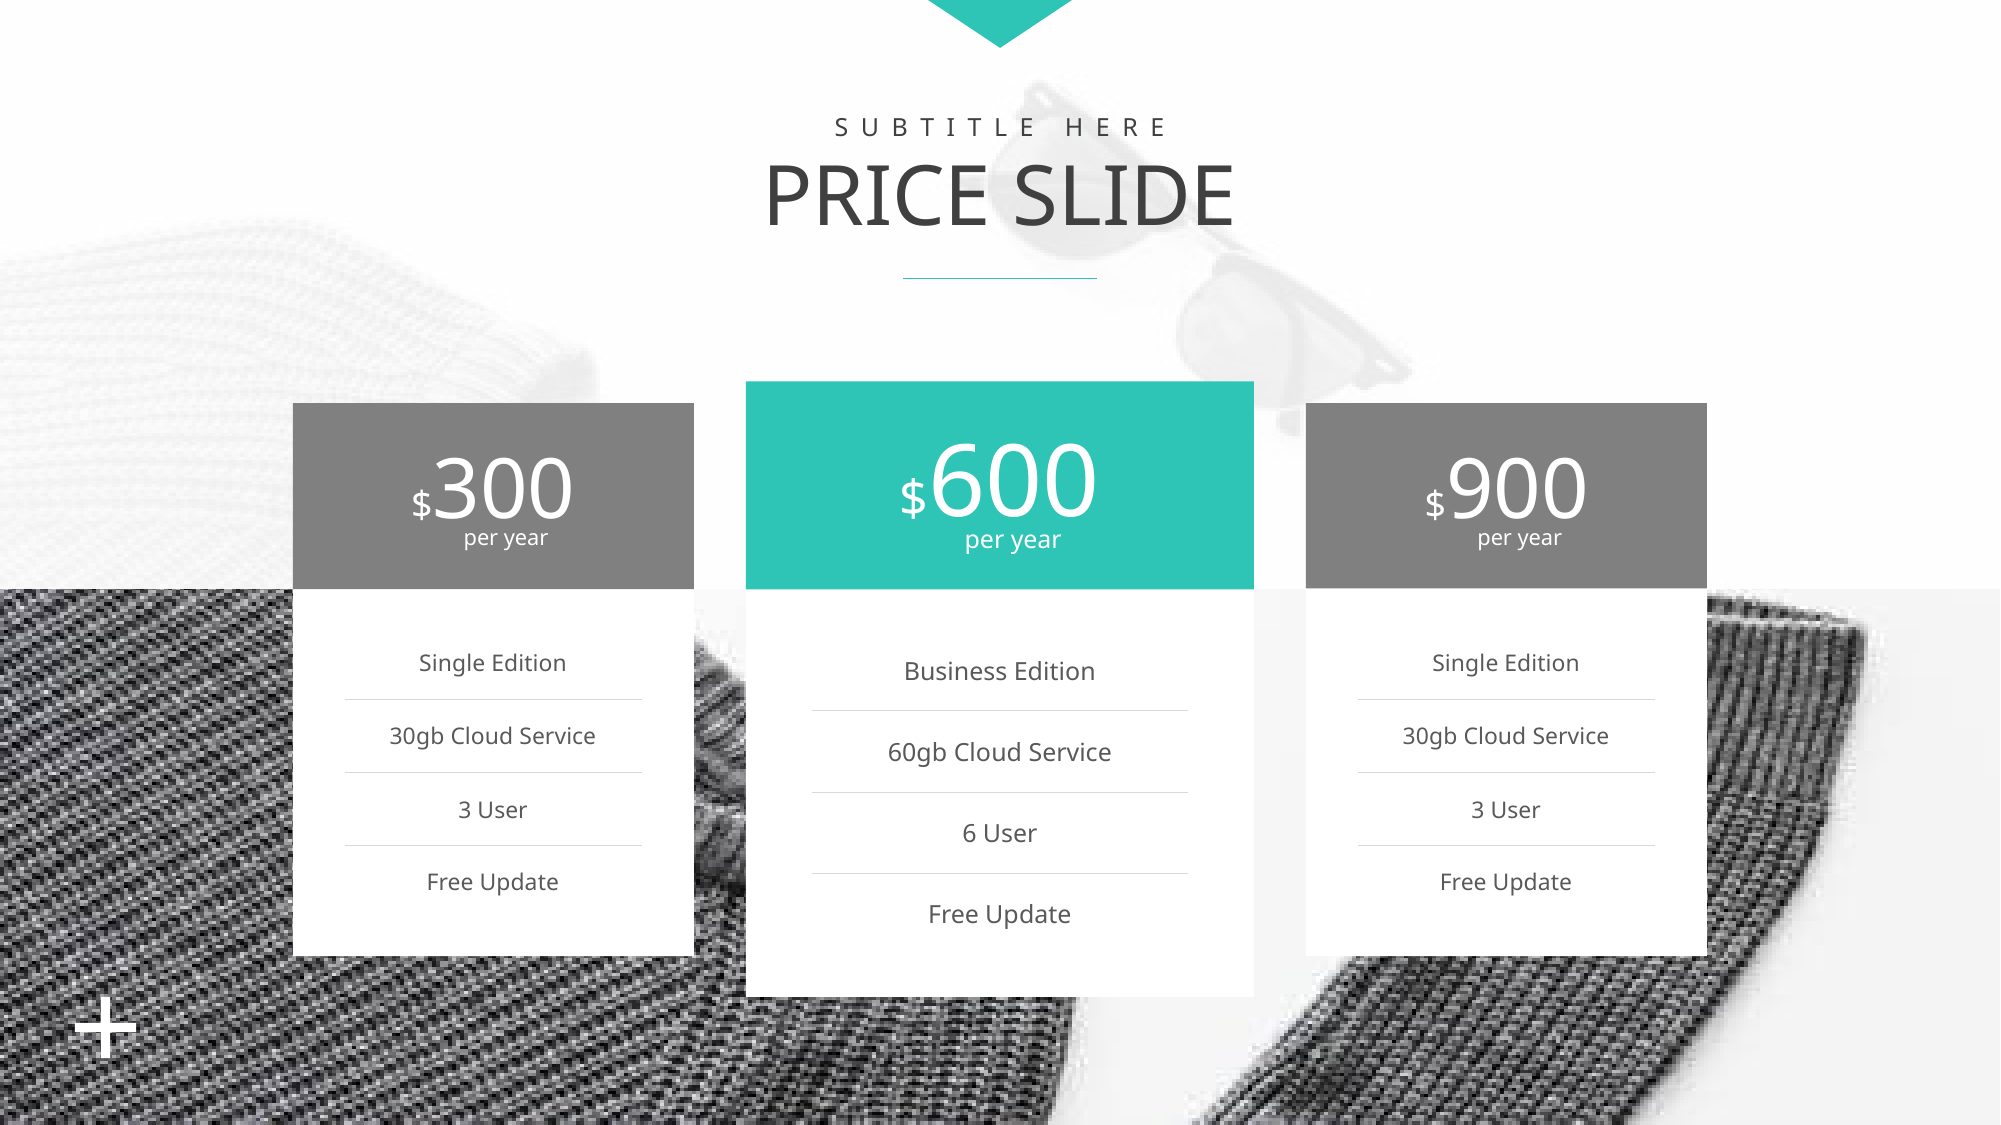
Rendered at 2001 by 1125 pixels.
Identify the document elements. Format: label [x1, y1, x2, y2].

picture [0, 0, 2000, 1125]
text_box [292, 402, 694, 956]
text_box [745, 381, 1254, 997]
text_box [1305, 402, 1708, 956]
